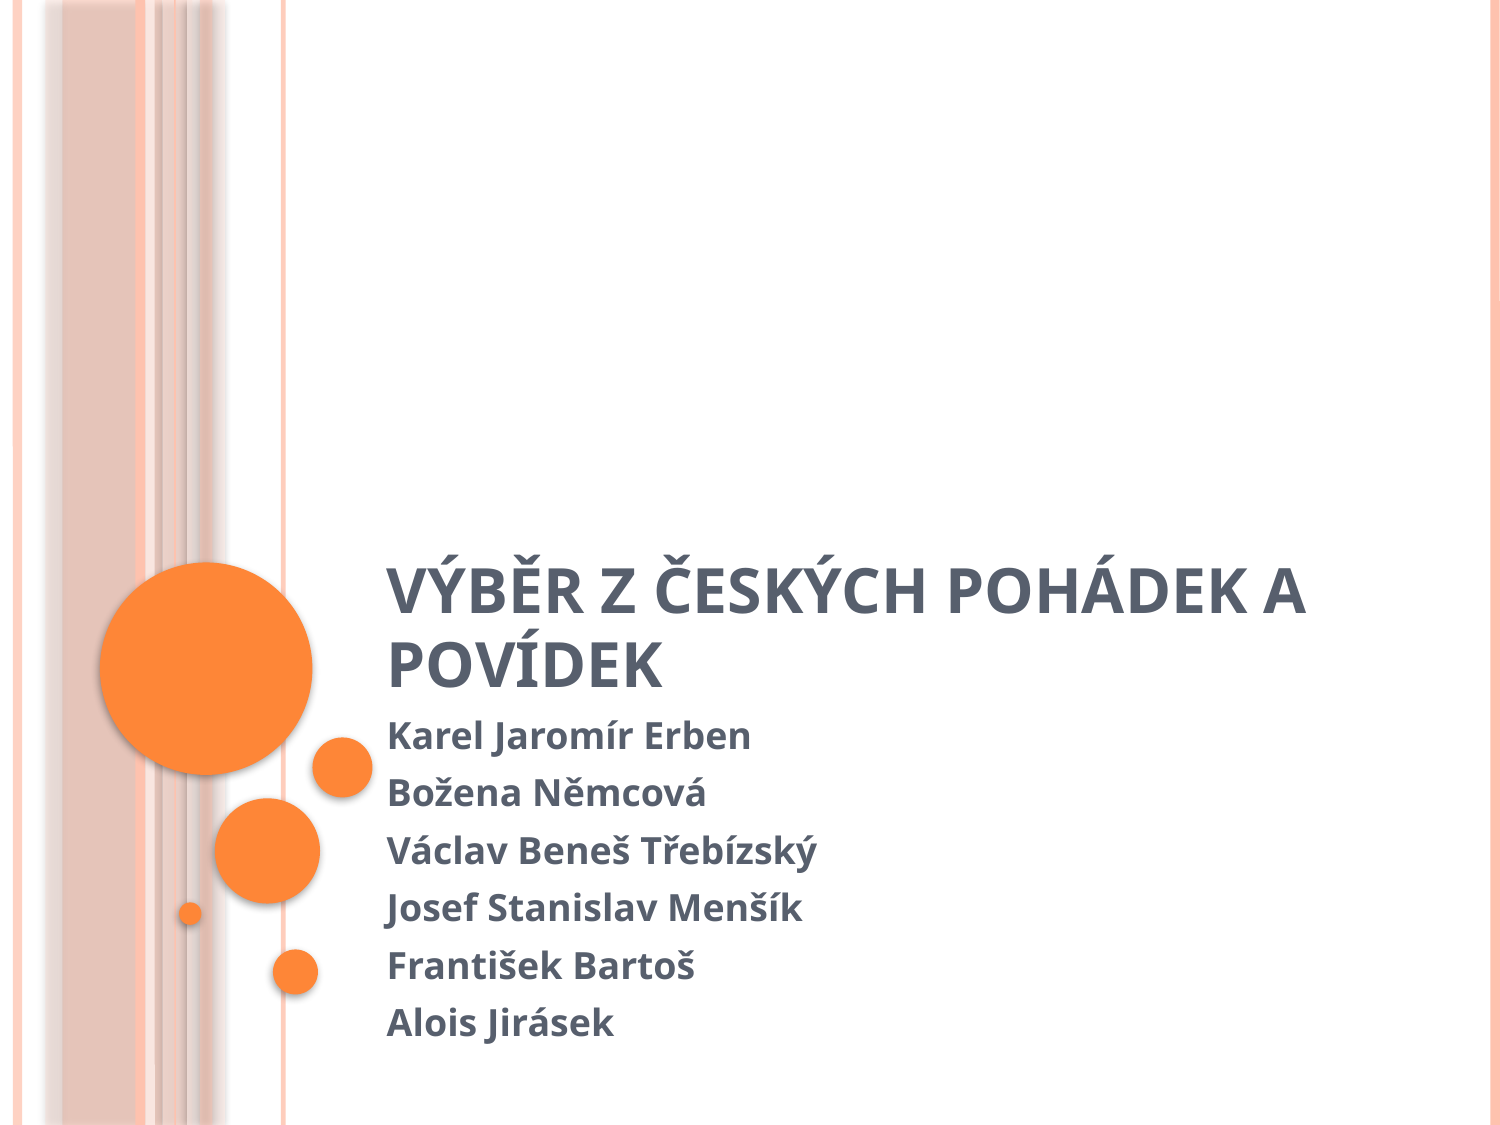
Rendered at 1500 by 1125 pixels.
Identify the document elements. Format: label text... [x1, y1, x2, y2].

subtitle Karel Jaromír Erben Božena Němcová Václav Beneš Třebízský Josef Stanislav Menšík František Bartoš Alois Jirásek [371, 704, 1385, 1059]
title Výběr z českých pohádek a povídek [371, 397, 1385, 704]
